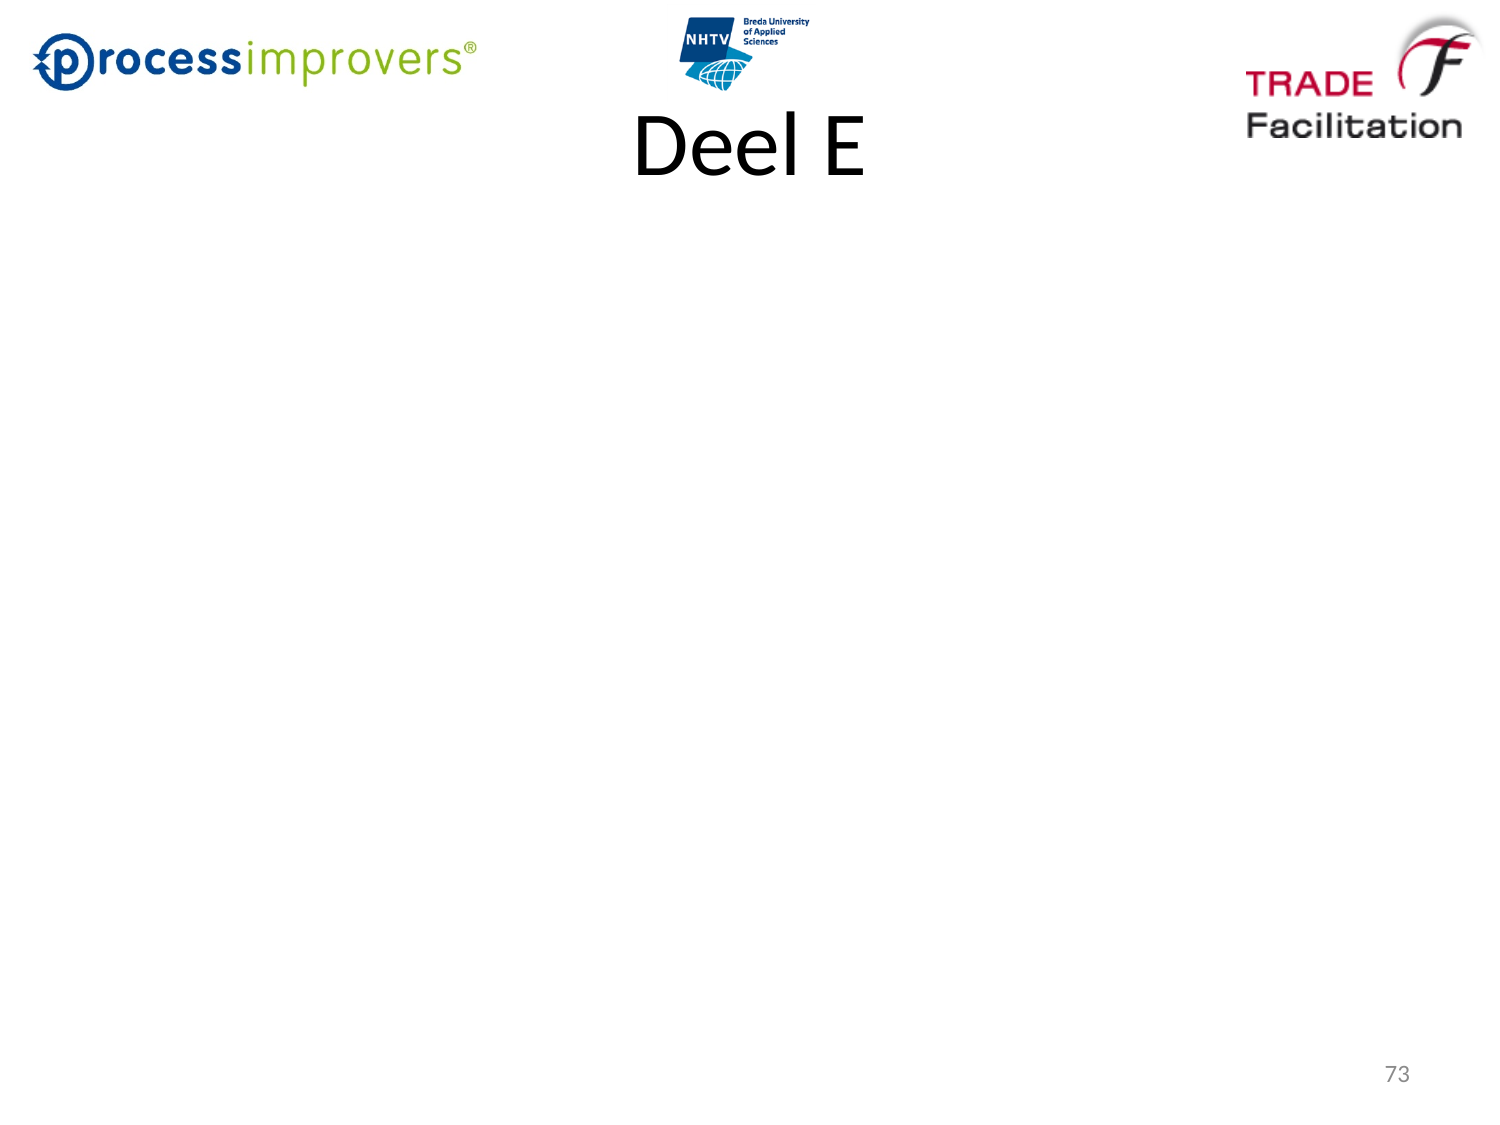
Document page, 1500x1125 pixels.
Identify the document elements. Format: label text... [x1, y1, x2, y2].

slide_number 73 [1074, 1042, 1425, 1103]
title Deel E [75, 45, 1425, 233]
picture [29, 30, 479, 93]
picture [667, 4, 816, 103]
picture [1246, 10, 1487, 138]
